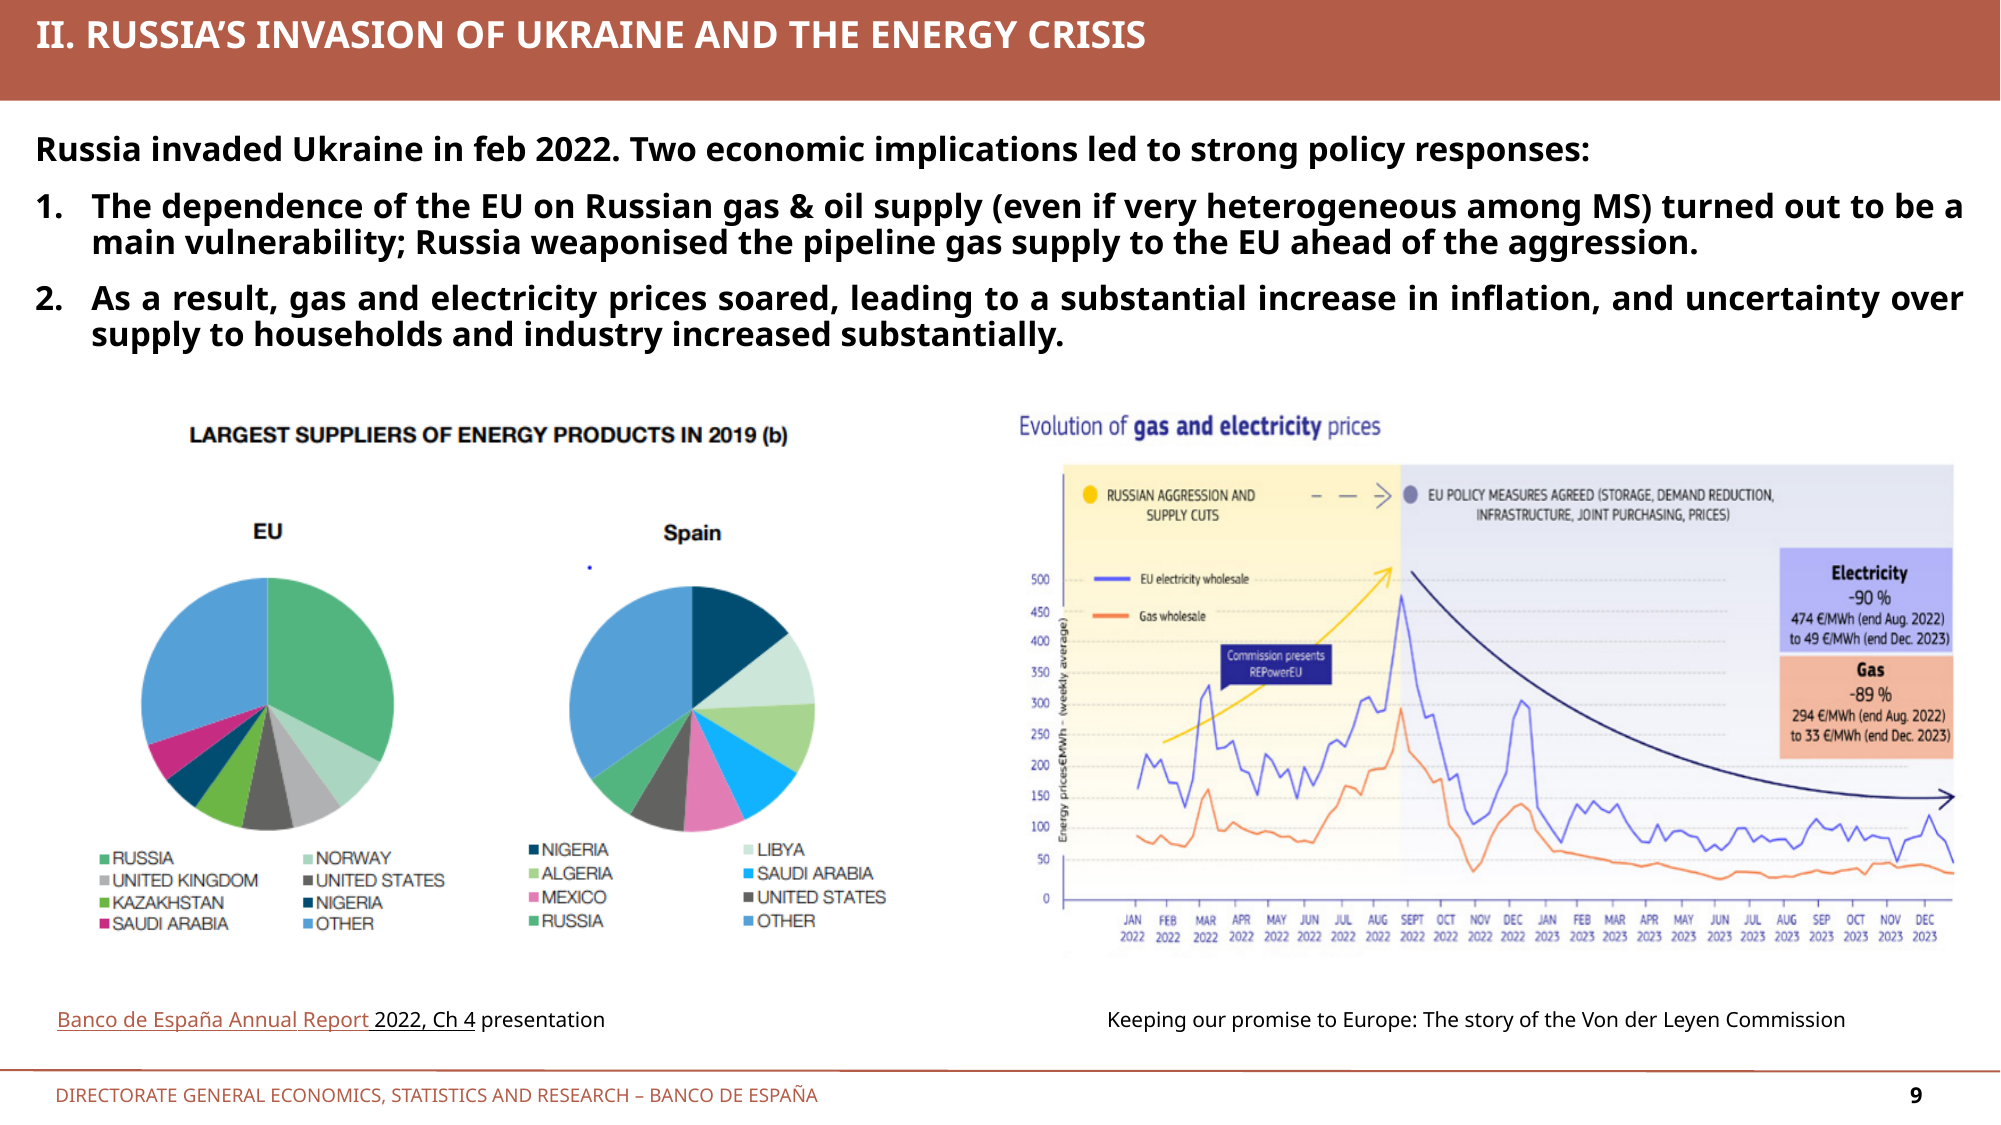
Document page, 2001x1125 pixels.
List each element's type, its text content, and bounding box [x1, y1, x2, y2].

list Banco de España Annual Report 2022, Ch 4 presentation Keeping our promise to Europe: The story of the Von der Leyen Commission [56, 998, 1946, 1033]
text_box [1007, 405, 1969, 958]
title II. Russia’s invasion of ukraine and the Energy crisis [21, 8, 1983, 100]
slide_number 9 [1843, 1074, 1938, 1122]
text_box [65, 405, 918, 958]
list Russia invaded Ukraine in feb 2022. Two economic implications led to strong policy responses: The dependence of the EU on Russian gas & oil supply (even if very heterogeneous among MS) turned out to be a main vulnerability; Russia weaponised the pipeline gas supply to the EU ahead of the aggression. As a result, gas and electricity prices soared, leading to a substantial increase in inflation, and uncertainty over supply to households and industry increased substantially. [20, 125, 1983, 386]
